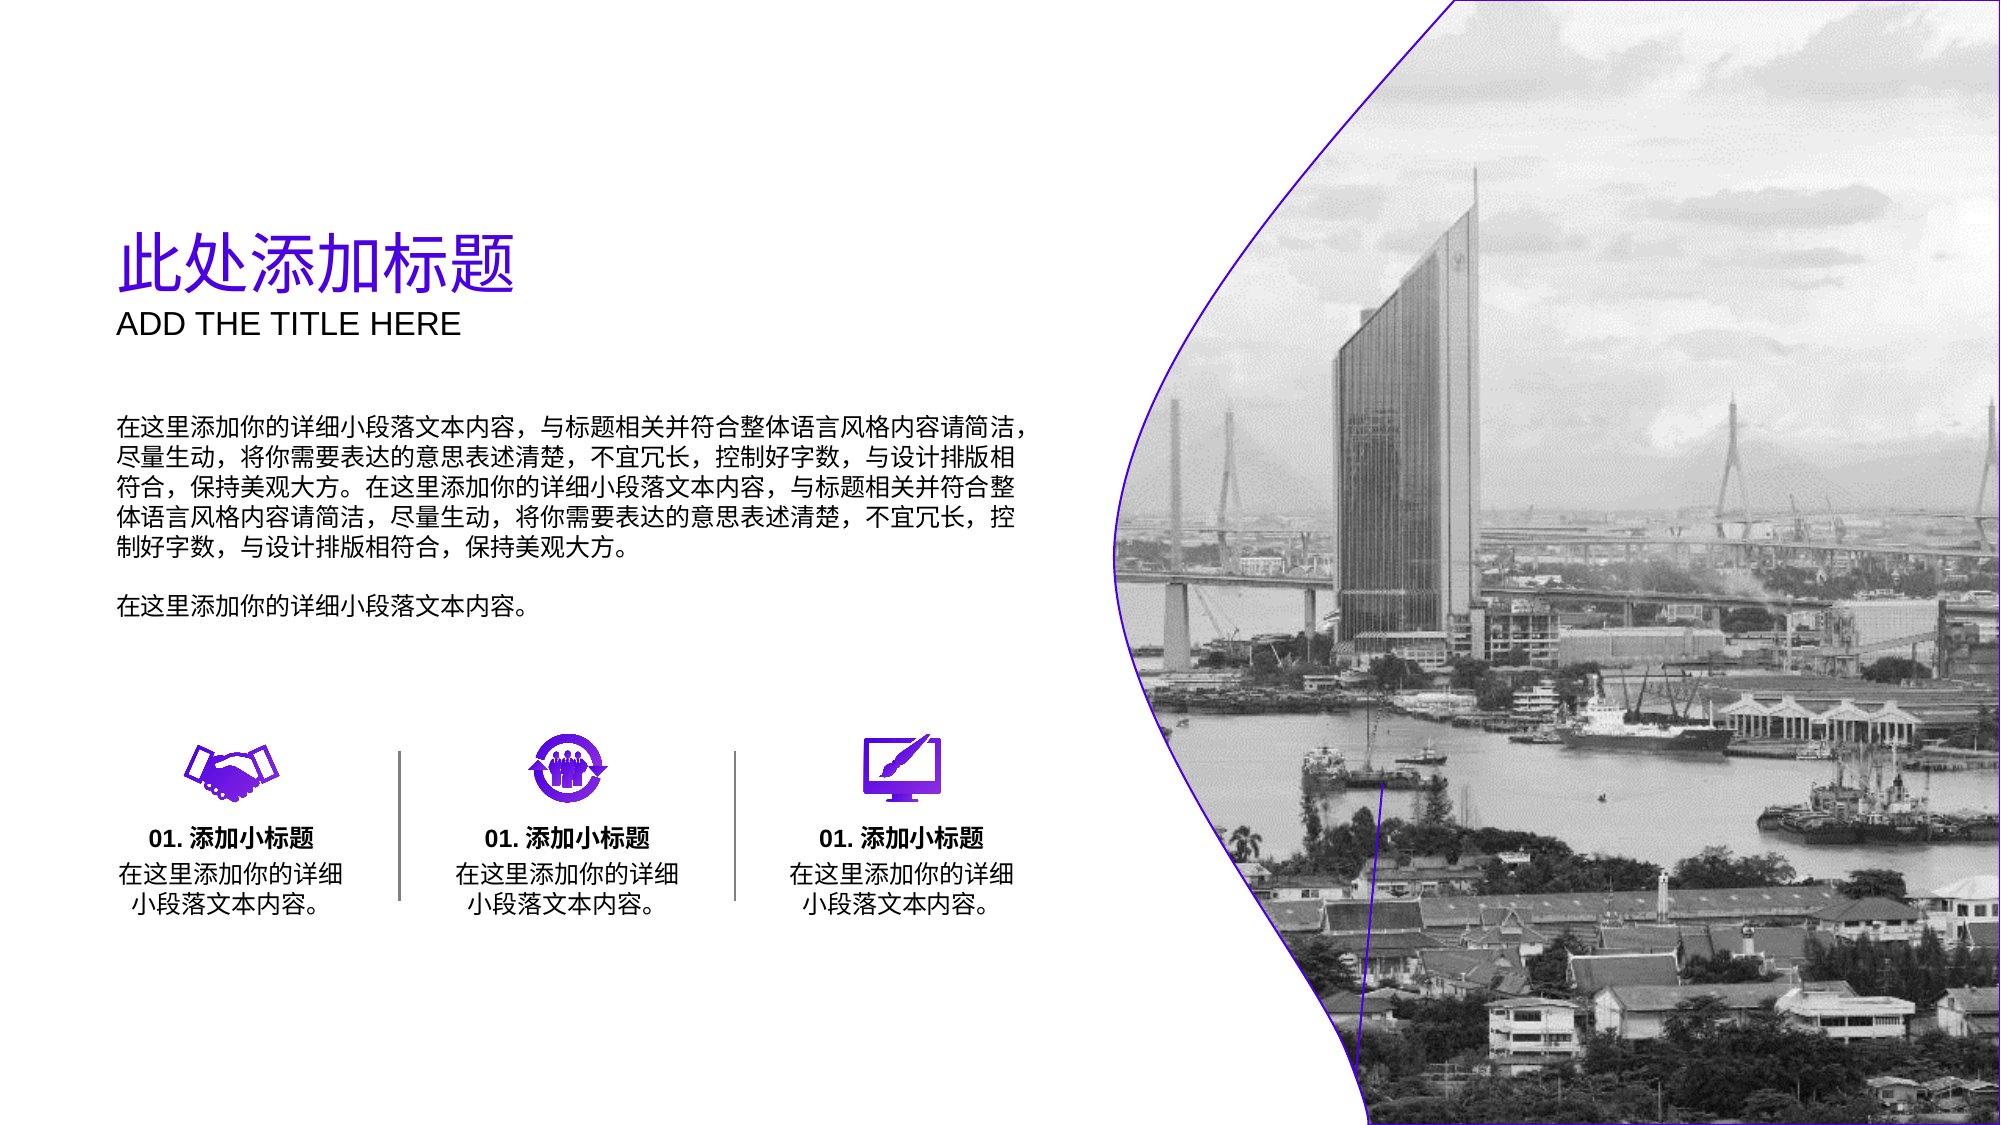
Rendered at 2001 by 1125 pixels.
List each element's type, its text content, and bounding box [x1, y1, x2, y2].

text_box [437, 734, 698, 927]
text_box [101, 744, 362, 927]
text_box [771, 733, 1033, 927]
text_box 在这里添加你的详细小段落文本内容，与标题相关并符合整体语言风格内容请简洁，尽量生动，将你需要表达的意思表述清楚，不宜冗长，控制好字数，与设计排版相符合，保持美观大方。在这里添加你的详细小段落文本内容，与标题相关并符合整体语言风格内容请简洁，尽量生动，将你需要表达的意思表述清楚，不宜冗长，控制好字数，与设计排版相符合，保持美观大方。 在这里添加你的详细小段落文本内容。 [101, 403, 1033, 629]
text_box 此处添加标题 ADD THE TITLE HERE [101, 214, 581, 350]
picture [1113, 0, 2000, 1125]
